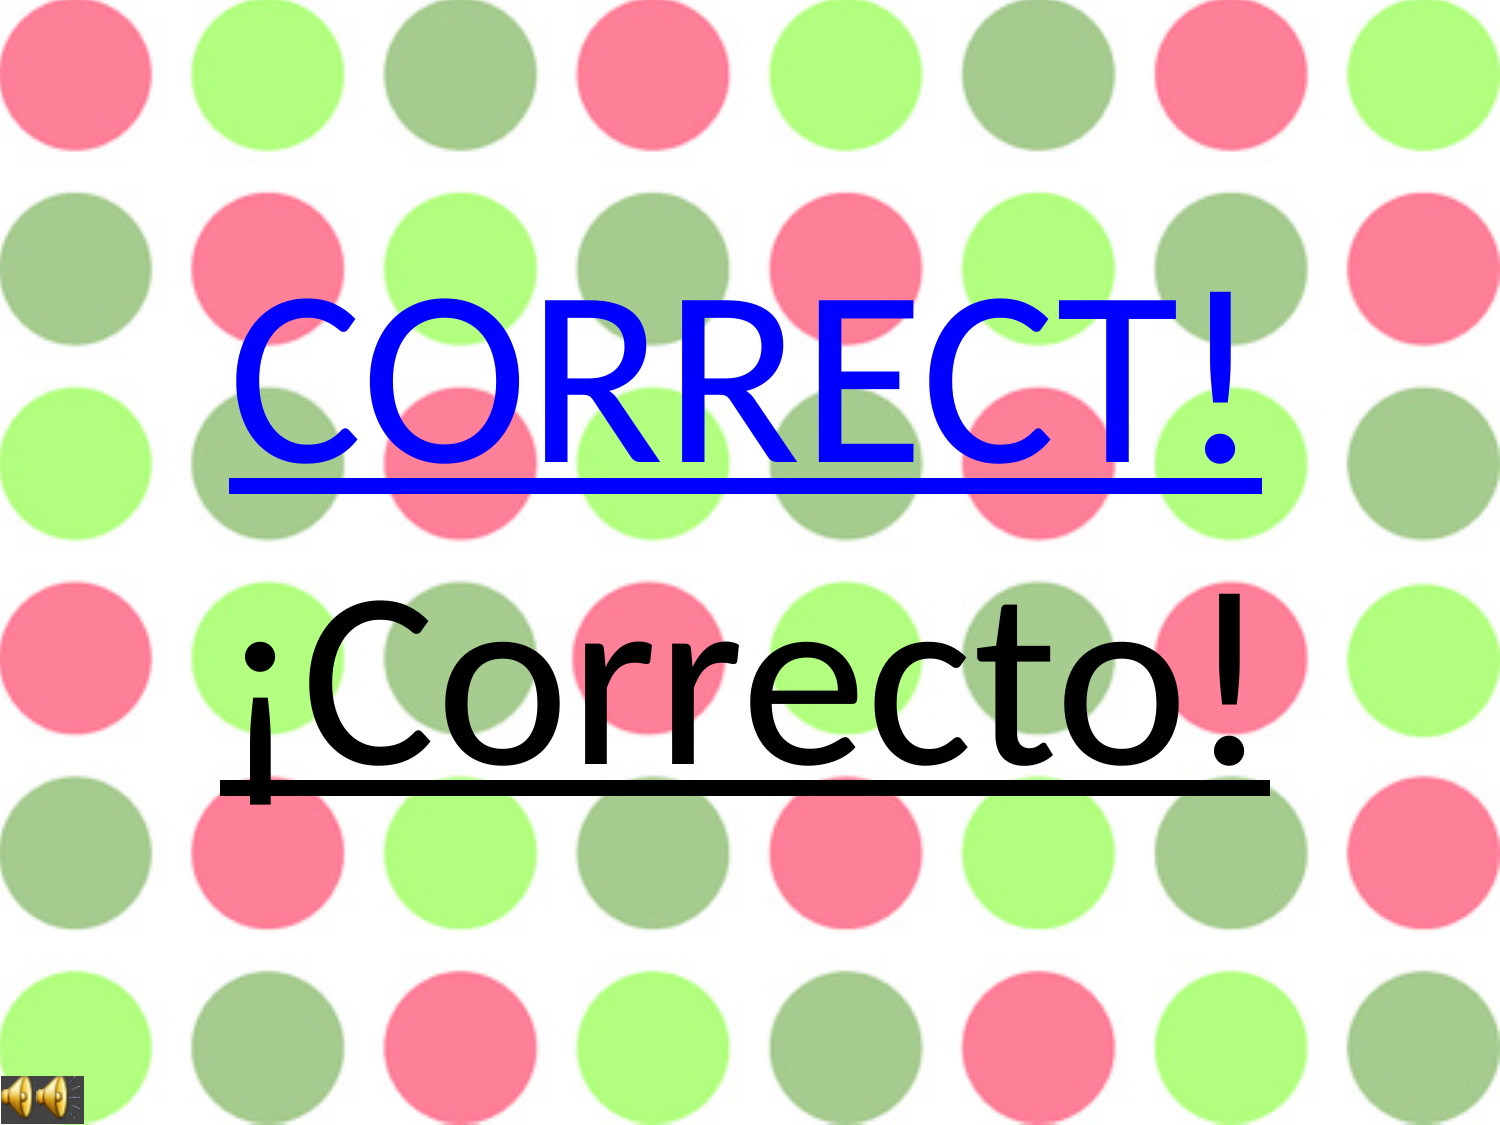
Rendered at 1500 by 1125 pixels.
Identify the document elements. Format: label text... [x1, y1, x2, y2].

picture [0, 0, 1500, 1125]
title CORRECT! ¡Correcto! [70, 199, 1421, 926]
